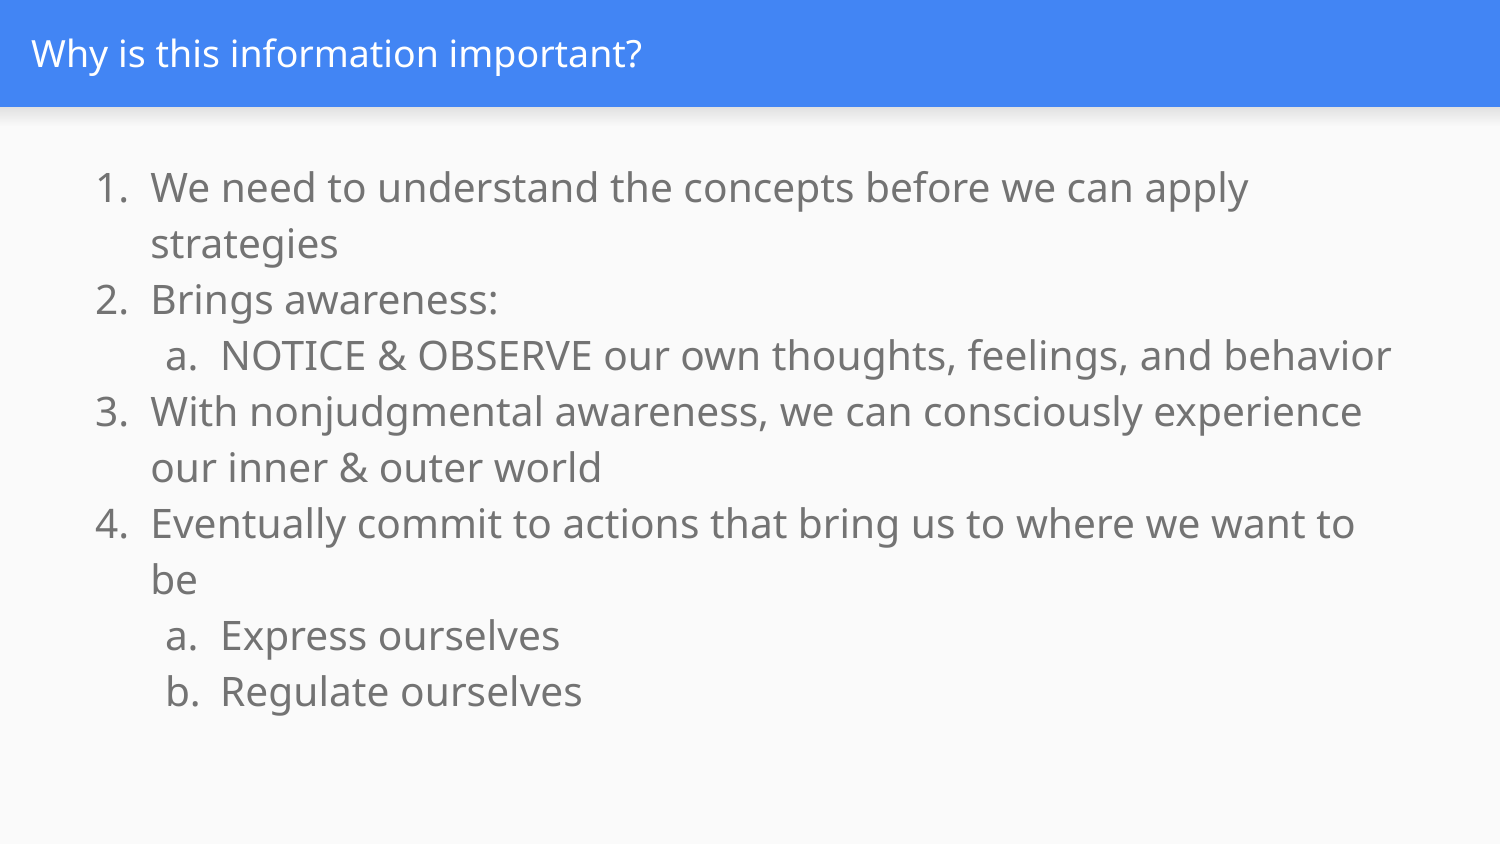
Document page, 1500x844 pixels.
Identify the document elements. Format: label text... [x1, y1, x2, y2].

title Why is this information important? [16, 2, 1464, 102]
list We need to understand the concepts before we can apply strategies Brings awareness: NOTICE & OBSERVE our own thoughts, feelings, and behavior With nonjudgmental awareness, we can consciously experience our inner & outer world Eventually commit to actions that bring us to where we want to be Express ourselves Regulate ourselves [65, 139, 1415, 780]
